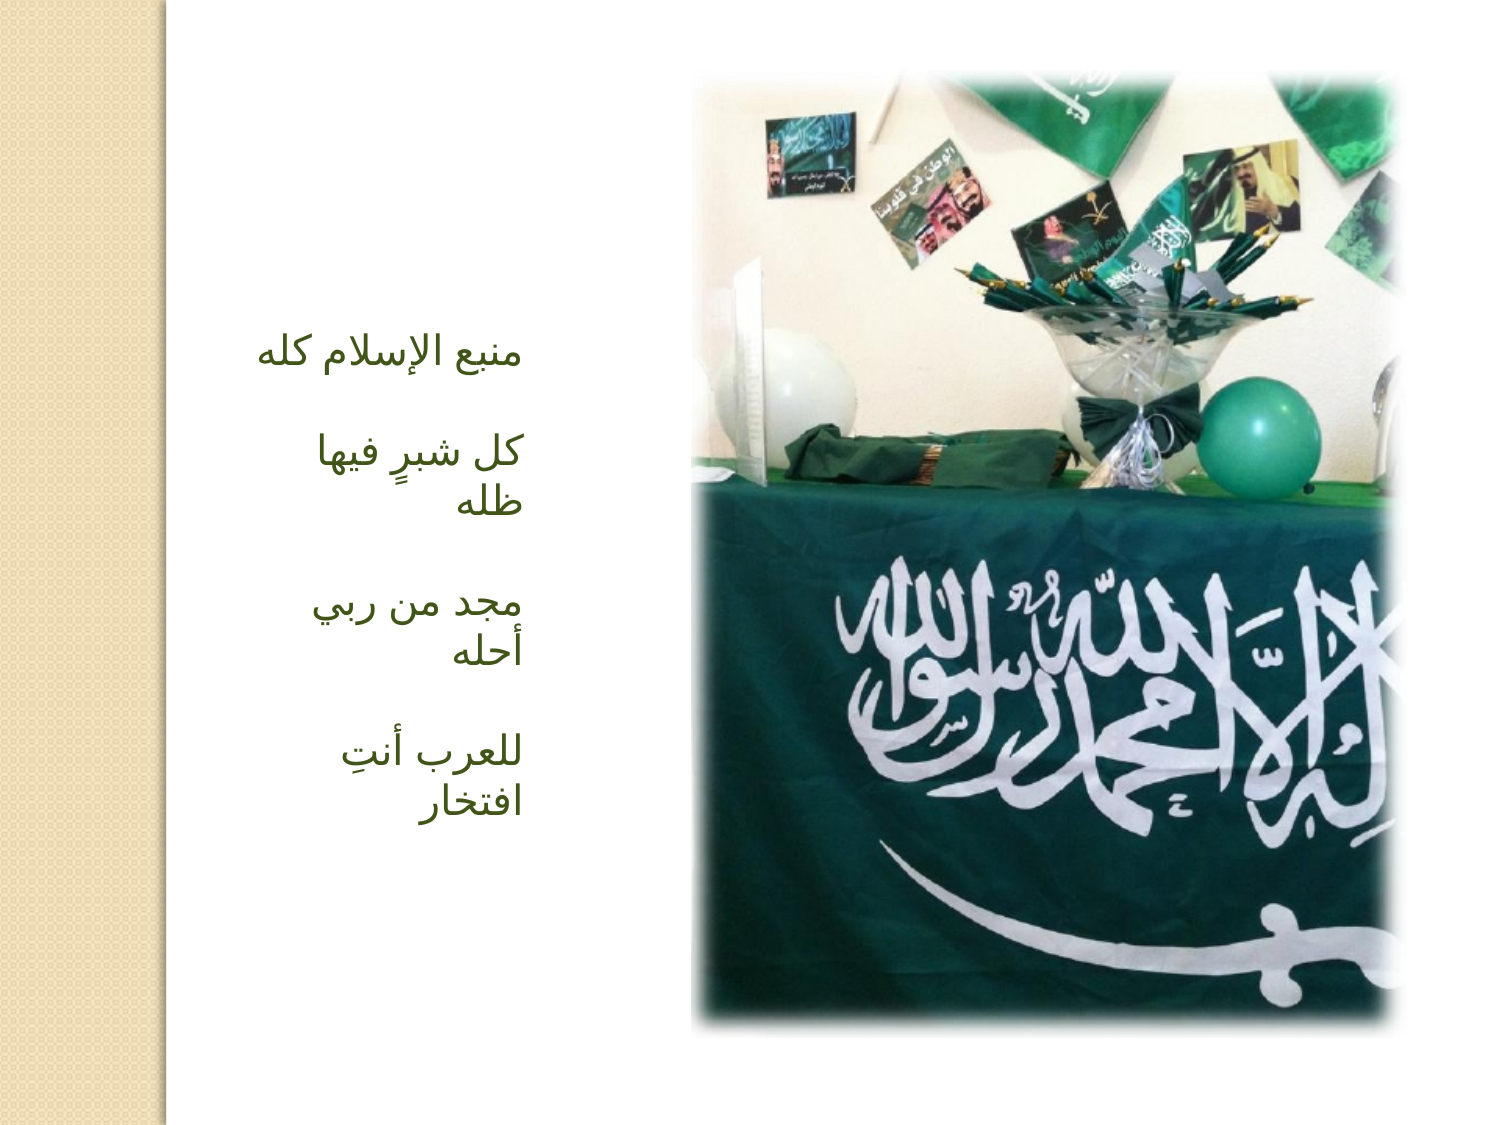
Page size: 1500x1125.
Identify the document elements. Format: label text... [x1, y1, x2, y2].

text_box منبع الإسلام كله كل شبرٍ فيها ظله مجد من ربي أحله للعرب أنتِ افتخار [234, 316, 539, 882]
picture [691, 70, 1408, 1038]
